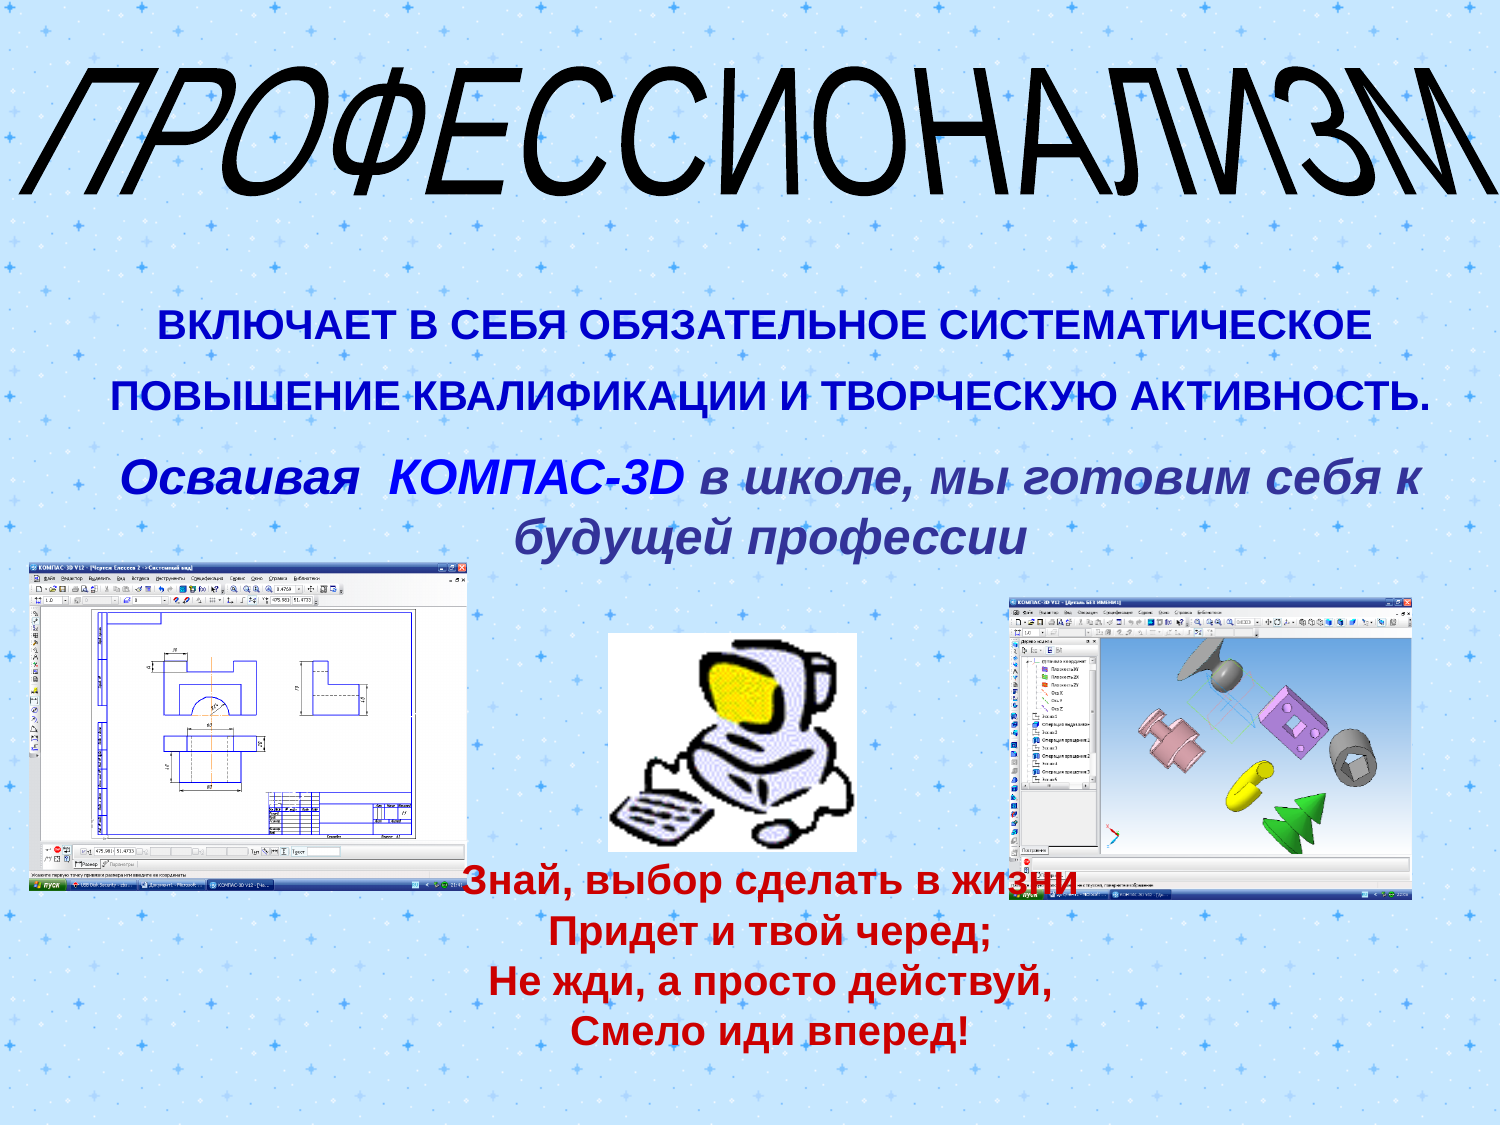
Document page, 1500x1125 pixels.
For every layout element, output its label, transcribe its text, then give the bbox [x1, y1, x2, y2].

picture [0, 0, 1500, 1125]
text_box Знай, выбор сделать в жизни Придет и твой черед; Не жди, а просто действуй, Смело иди вперед! [395, 846, 1146, 1061]
text_box ВКЛЮЧАЕТ В СЕБЯ ОБЯЗАТЕЛЬНОЕ СИСТЕМАТИЧЕСКОЕ ПОВЫШЕНИЕ КВАЛИФИКАЦИИ И ТВОРЧЕСКУЮ АКТИВНОСТЬ. Осваивая КОМПАС-3D в школе, мы готовим себя к будущей профессии [64, 290, 1477, 572]
